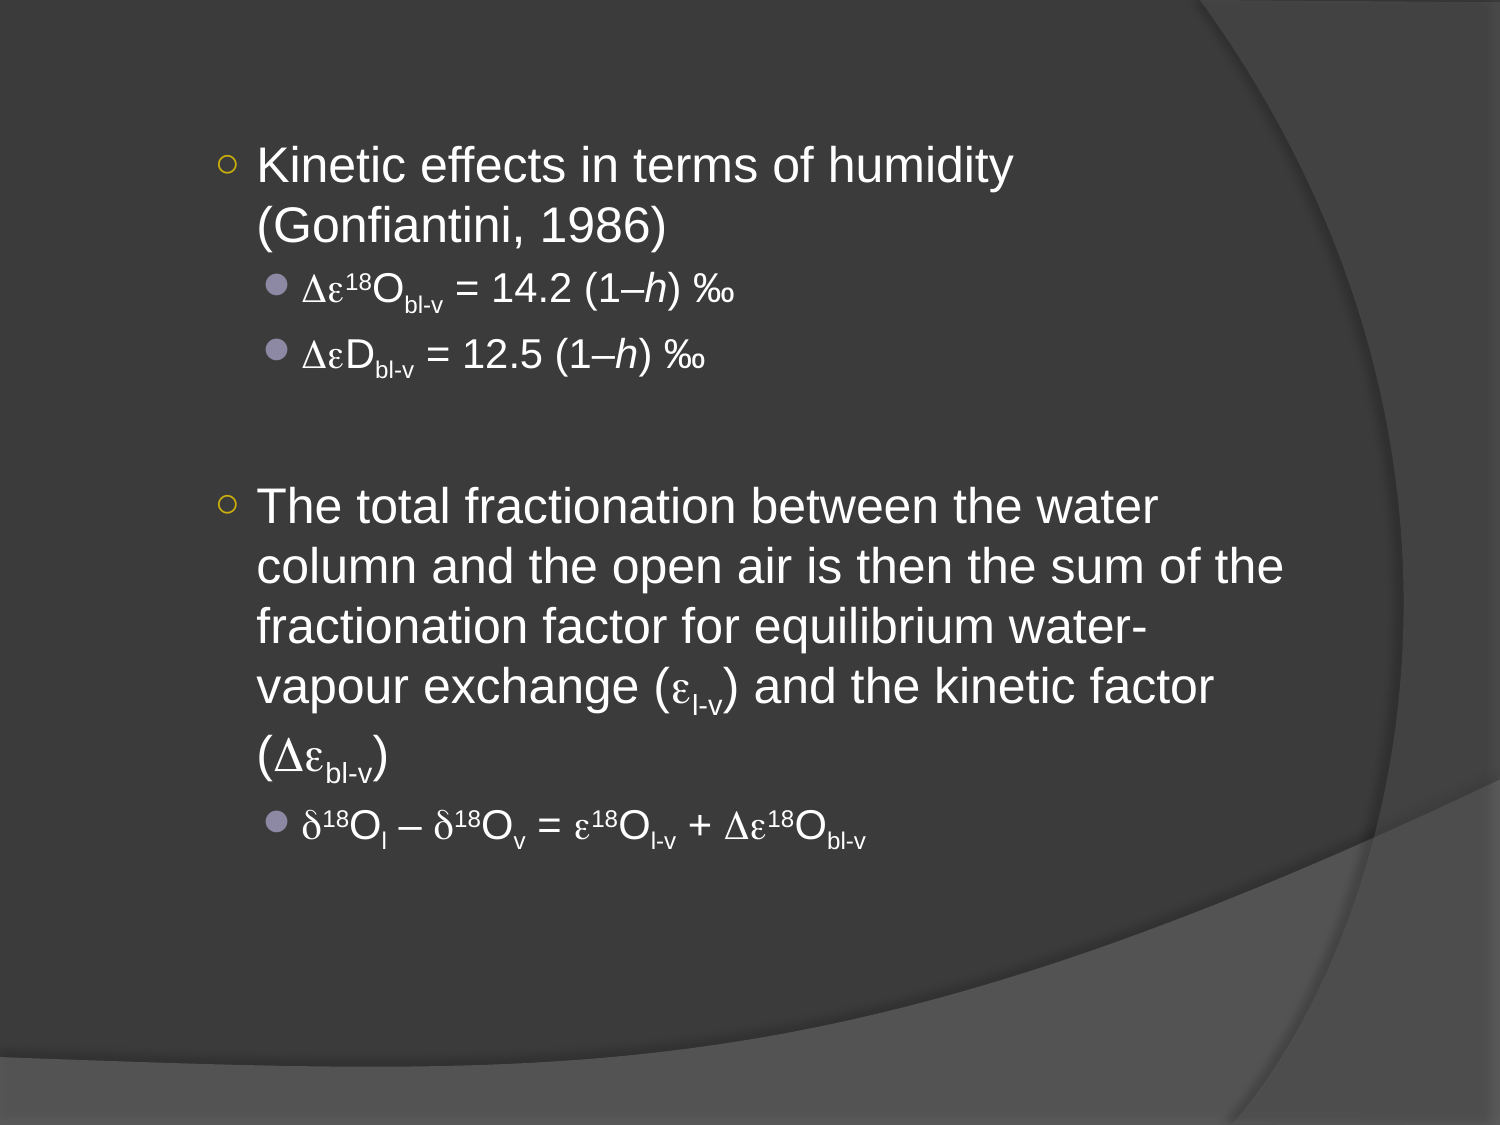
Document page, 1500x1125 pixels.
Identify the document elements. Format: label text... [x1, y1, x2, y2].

list Kinetic effects in terms of humidity (Gonfiantini, 1986) De18Obl-v = 14.2 (1–h) ‰ DeDbl-v = 12.5 (1–h) ‰ The total fractionation between the water column and the open air is then the sum of the fractionation factor for equilibrium water-vapour exchange (el-v) and the kinetic factor (Debl-v) d18Ol – d18Ov = e18Ol-v + De18Obl-v [76, 125, 1302, 1035]
